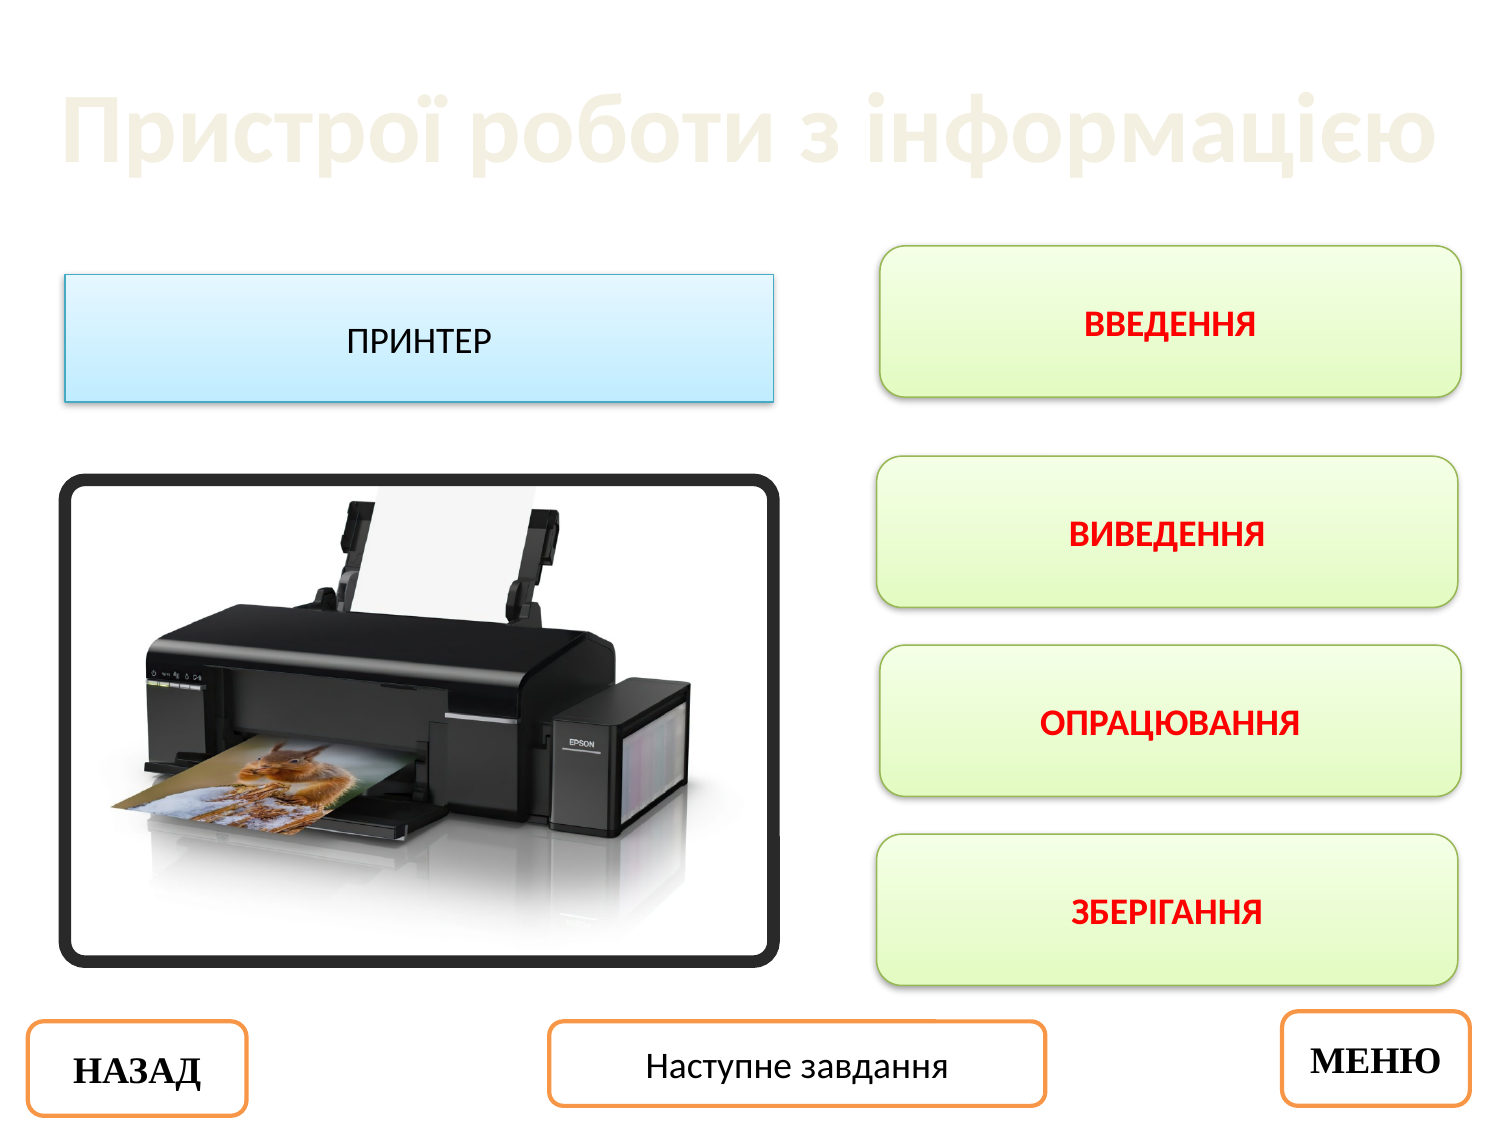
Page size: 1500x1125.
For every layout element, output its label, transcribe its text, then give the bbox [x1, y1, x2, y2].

footer Ведмідська Наталія Миколаївна [512, 1042, 988, 1103]
picture [64, 479, 774, 962]
text_box Пристрої роботи з інформацією [45, 54, 1455, 190]
text_box ВВЕДЕННЯ [879, 245, 1462, 398]
text_box ВИВЕДЕННЯ [875, 455, 1459, 609]
text_box ПРИНТЕР [64, 274, 774, 403]
text_box ОПРАЦЮВАННЯ [879, 644, 1462, 798]
text_box НАЗАД [25, 1019, 249, 1118]
text_box МЕНЮ [1279, 1009, 1472, 1108]
text_box ЗБЕРІГАННЯ [875, 833, 1459, 987]
text_box Наступне завдання [547, 1019, 1048, 1108]
